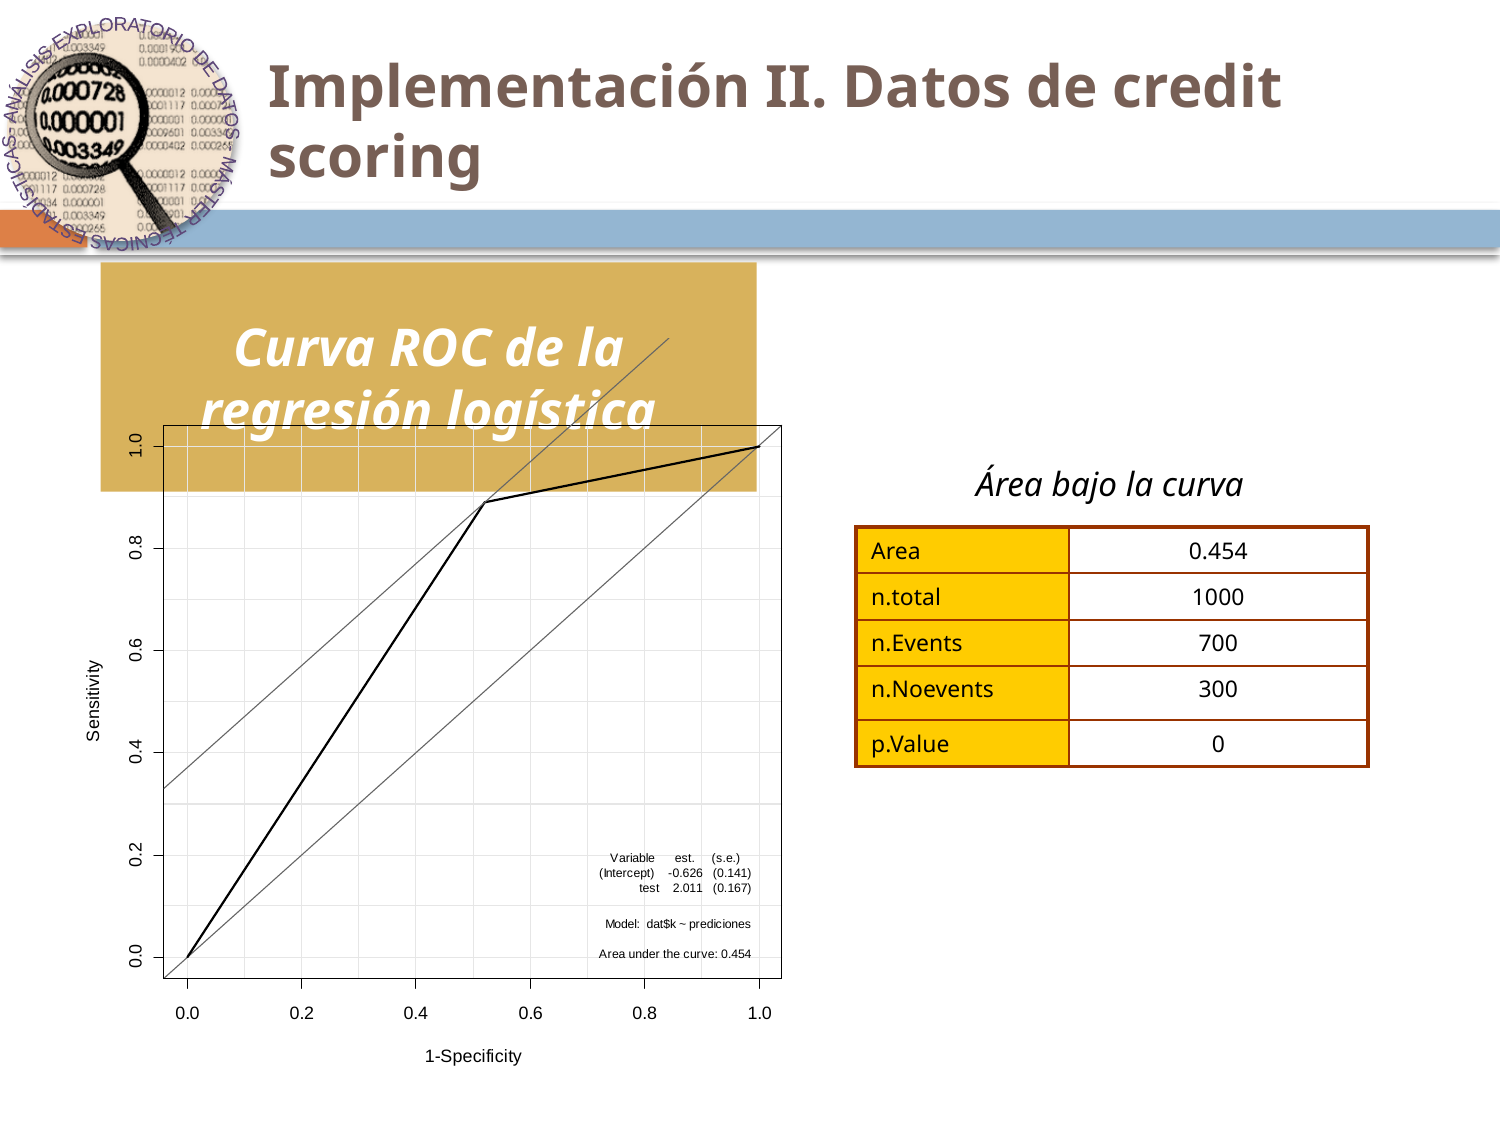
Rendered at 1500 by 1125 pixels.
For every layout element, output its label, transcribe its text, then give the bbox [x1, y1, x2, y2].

title Implementación II. Datos de credit scoring [253, 37, 1438, 201]
table_cell 1000 [1070, 574, 1366, 619]
picture [76, 337, 827, 1087]
table_cell n.total [858, 574, 1068, 619]
table_cell 700 [1070, 621, 1366, 665]
table_cell n.Noevents [858, 667, 1068, 719]
list Curva ROC de la regresión logística [100, 262, 757, 336]
table_cell 300 [1070, 667, 1366, 719]
table_header 0.454 [1070, 529, 1366, 572]
table_cell n.Events [858, 621, 1068, 665]
table_cell p.Value [858, 721, 1068, 765]
table_header Area [858, 551, 1068, 572]
table_cell 0 [1070, 721, 1366, 765]
text_box Área bajo la curva [856, 456, 1364, 551]
